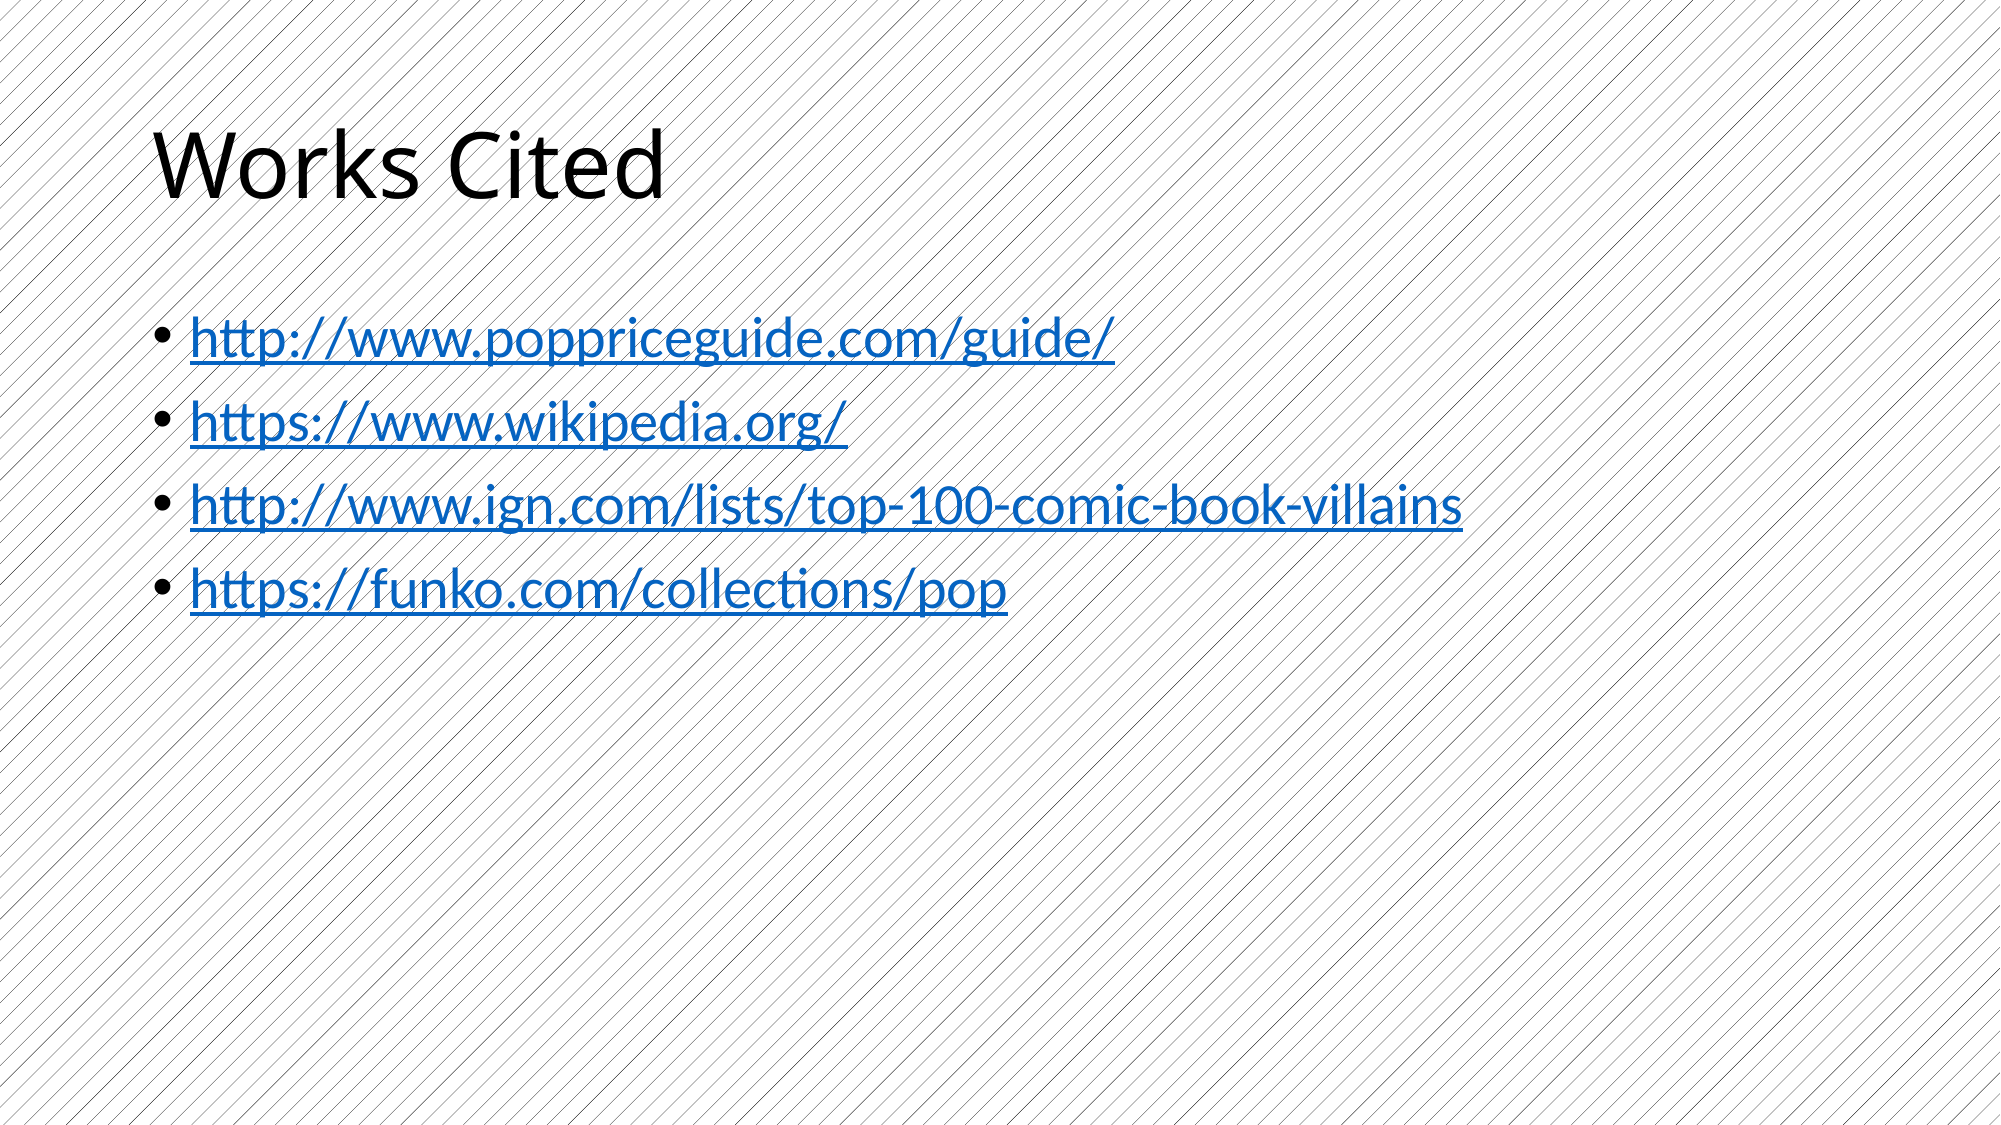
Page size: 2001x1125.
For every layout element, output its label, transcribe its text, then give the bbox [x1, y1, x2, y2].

list http://www.poppriceguide.com/guide/ https://www.wikipedia.org/ http://www.ign.com/lists/top-100-comic-book-villains https://funko.com/collections/pop [137, 299, 1863, 1014]
title Works Cited [137, 59, 1863, 278]
